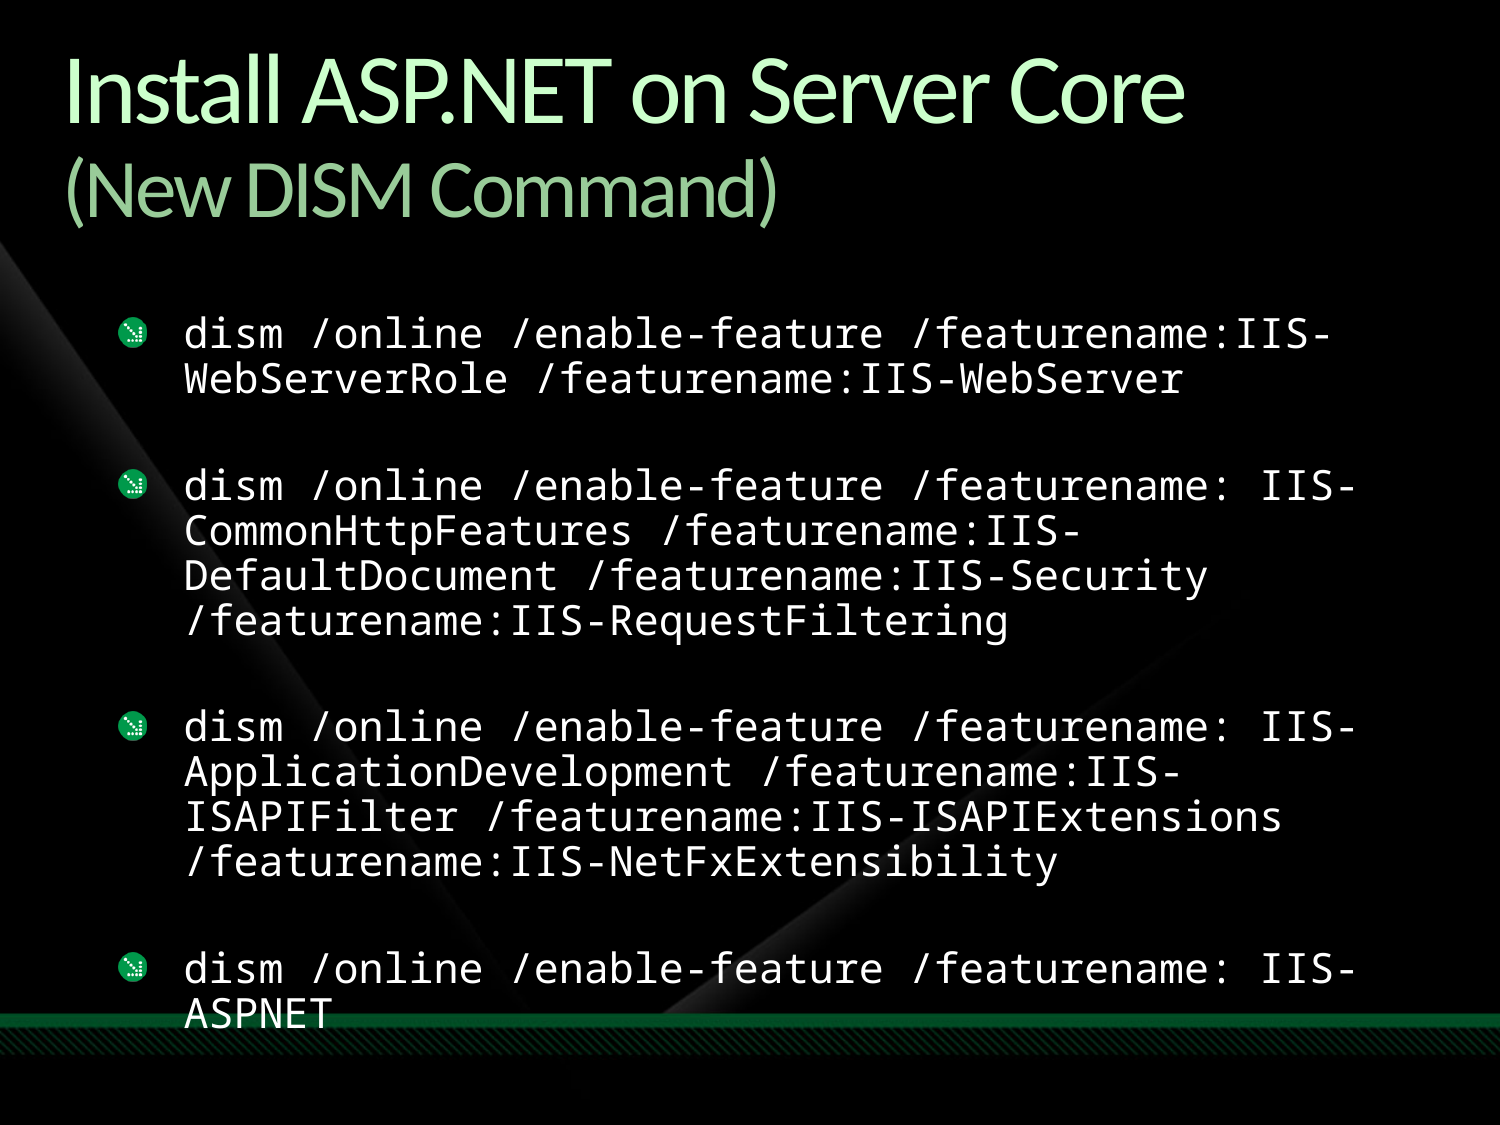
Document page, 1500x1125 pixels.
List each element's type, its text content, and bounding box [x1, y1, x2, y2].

title Install ASP.NET on Server Core (New DISM Command) [62, 37, 1438, 238]
picture [0, 0, 1500, 1125]
list dism /online /enable-feature /featurename:IIS-WebServerRole /featurename:IIS-WebServer dism /online /enable-feature /featurename: IIS-CommonHttpFeatures /featurename:IIS-DefaultDocument /featurename:IIS-Security /featurename:IIS-RequestFiltering dism /online /enable-feature /featurename: IIS-ApplicationDevelopment /featurename:IIS-ISAPIFilter /featurename:IIS-ISAPIExtensions /featurename:IIS-NetFxExtensibility dism /online /enable-feature /featurename: IIS-ASPNET [118, 312, 1438, 631]
